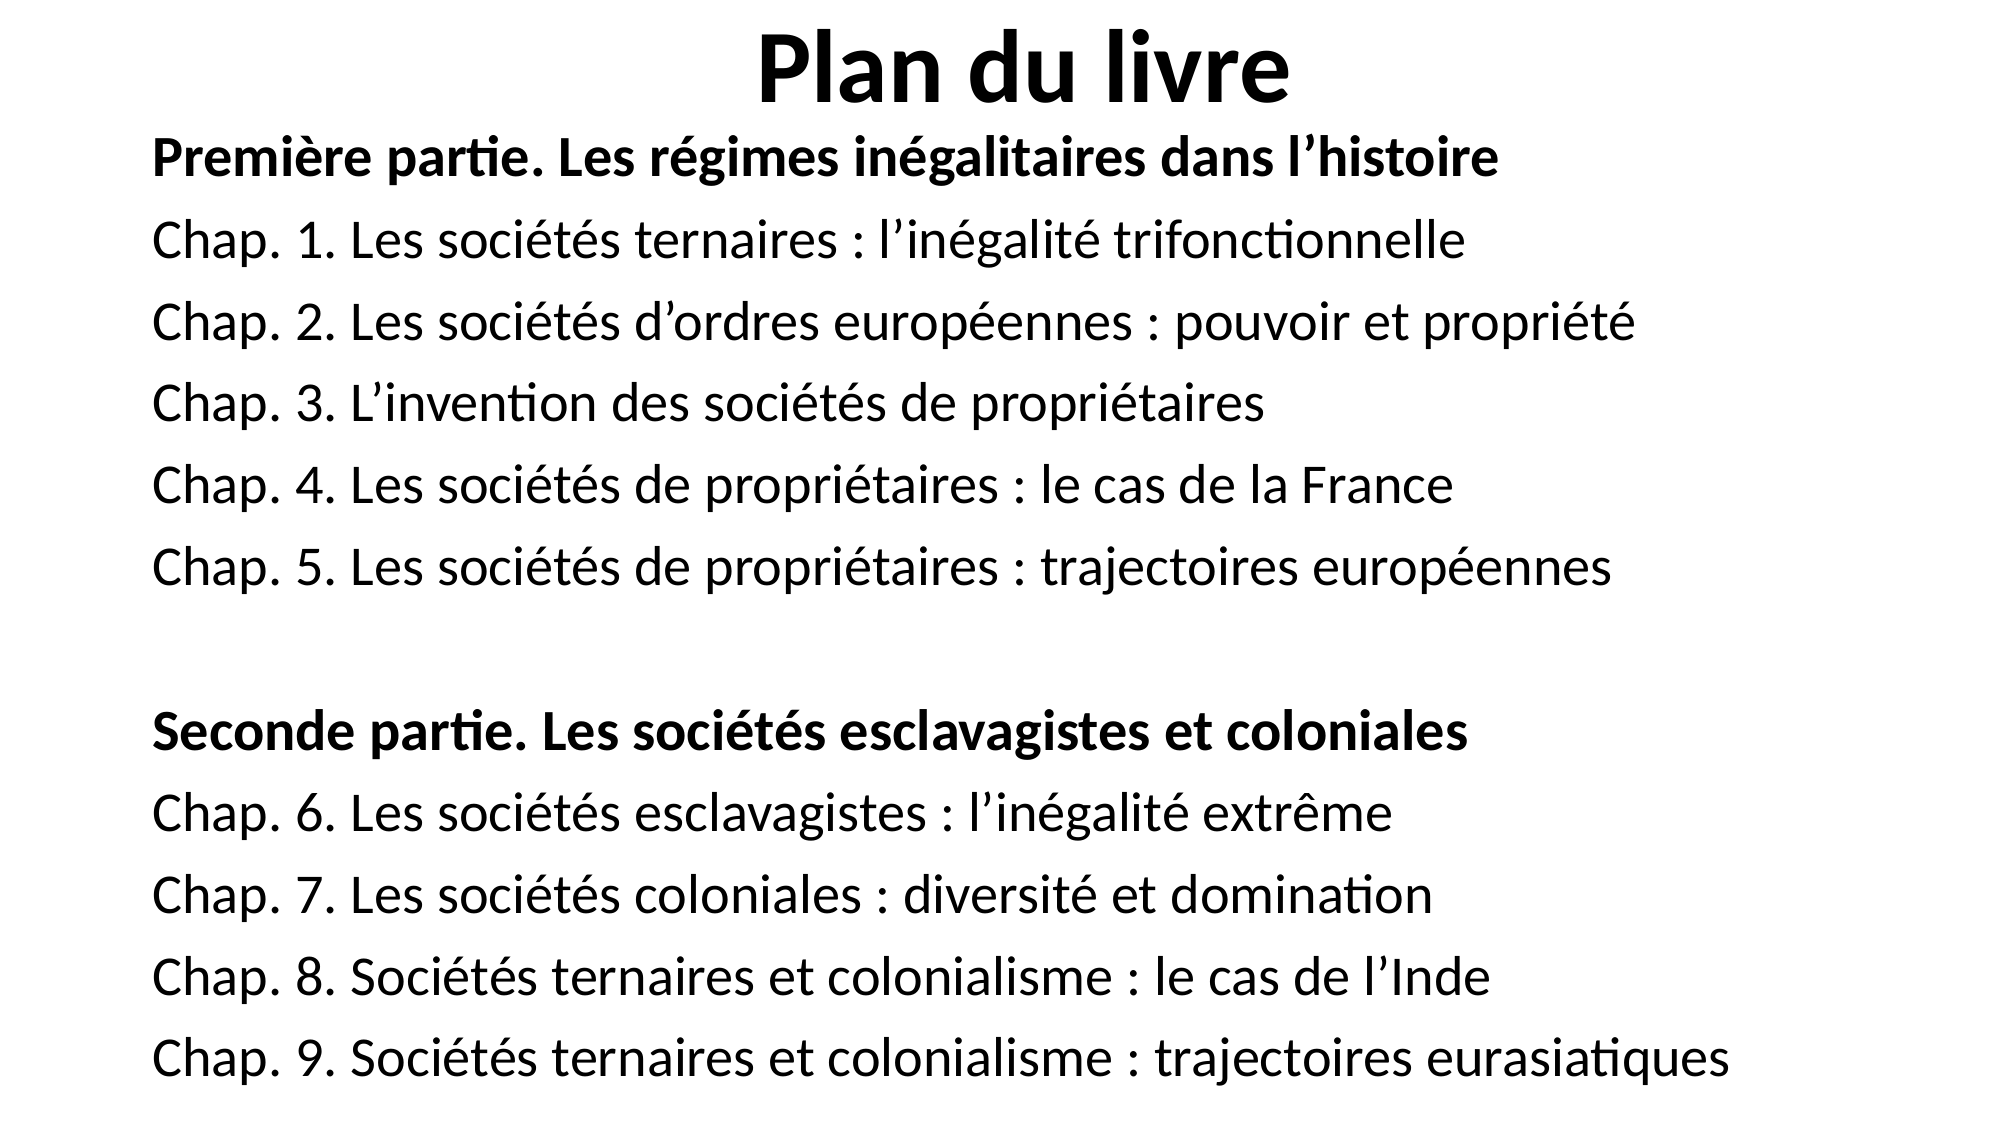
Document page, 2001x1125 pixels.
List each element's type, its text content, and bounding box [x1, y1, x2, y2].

title Plan du livre [137, 17, 1911, 118]
list Première partie. Les régimes inégalitaires dans l’histoire Chap. 1. Les sociétés ternaires : l’inégalité trifonctionnelle Chap. 2. Les sociétés d’ordres européennes : pouvoir et propriété Chap. 3. L’invention des sociétés de propriétaires Chap. 4. Les sociétés de propriétaires : le cas de la France Chap. 5. Les sociétés de propriétaires : trajectoires européennes Seconde partie. Les sociétés esclavagistes et coloniales Chap. 6. Les sociétés esclavagistes : l’inégalité extrême Chap. 7. Les sociétés coloniales : diversité et domination Chap. 8. Sociétés ternaires et colonialisme : le cas de l’Inde Chap. 9. Sociétés ternaires et colonialisme : trajectoires eurasiatiques [137, 118, 2000, 1125]
